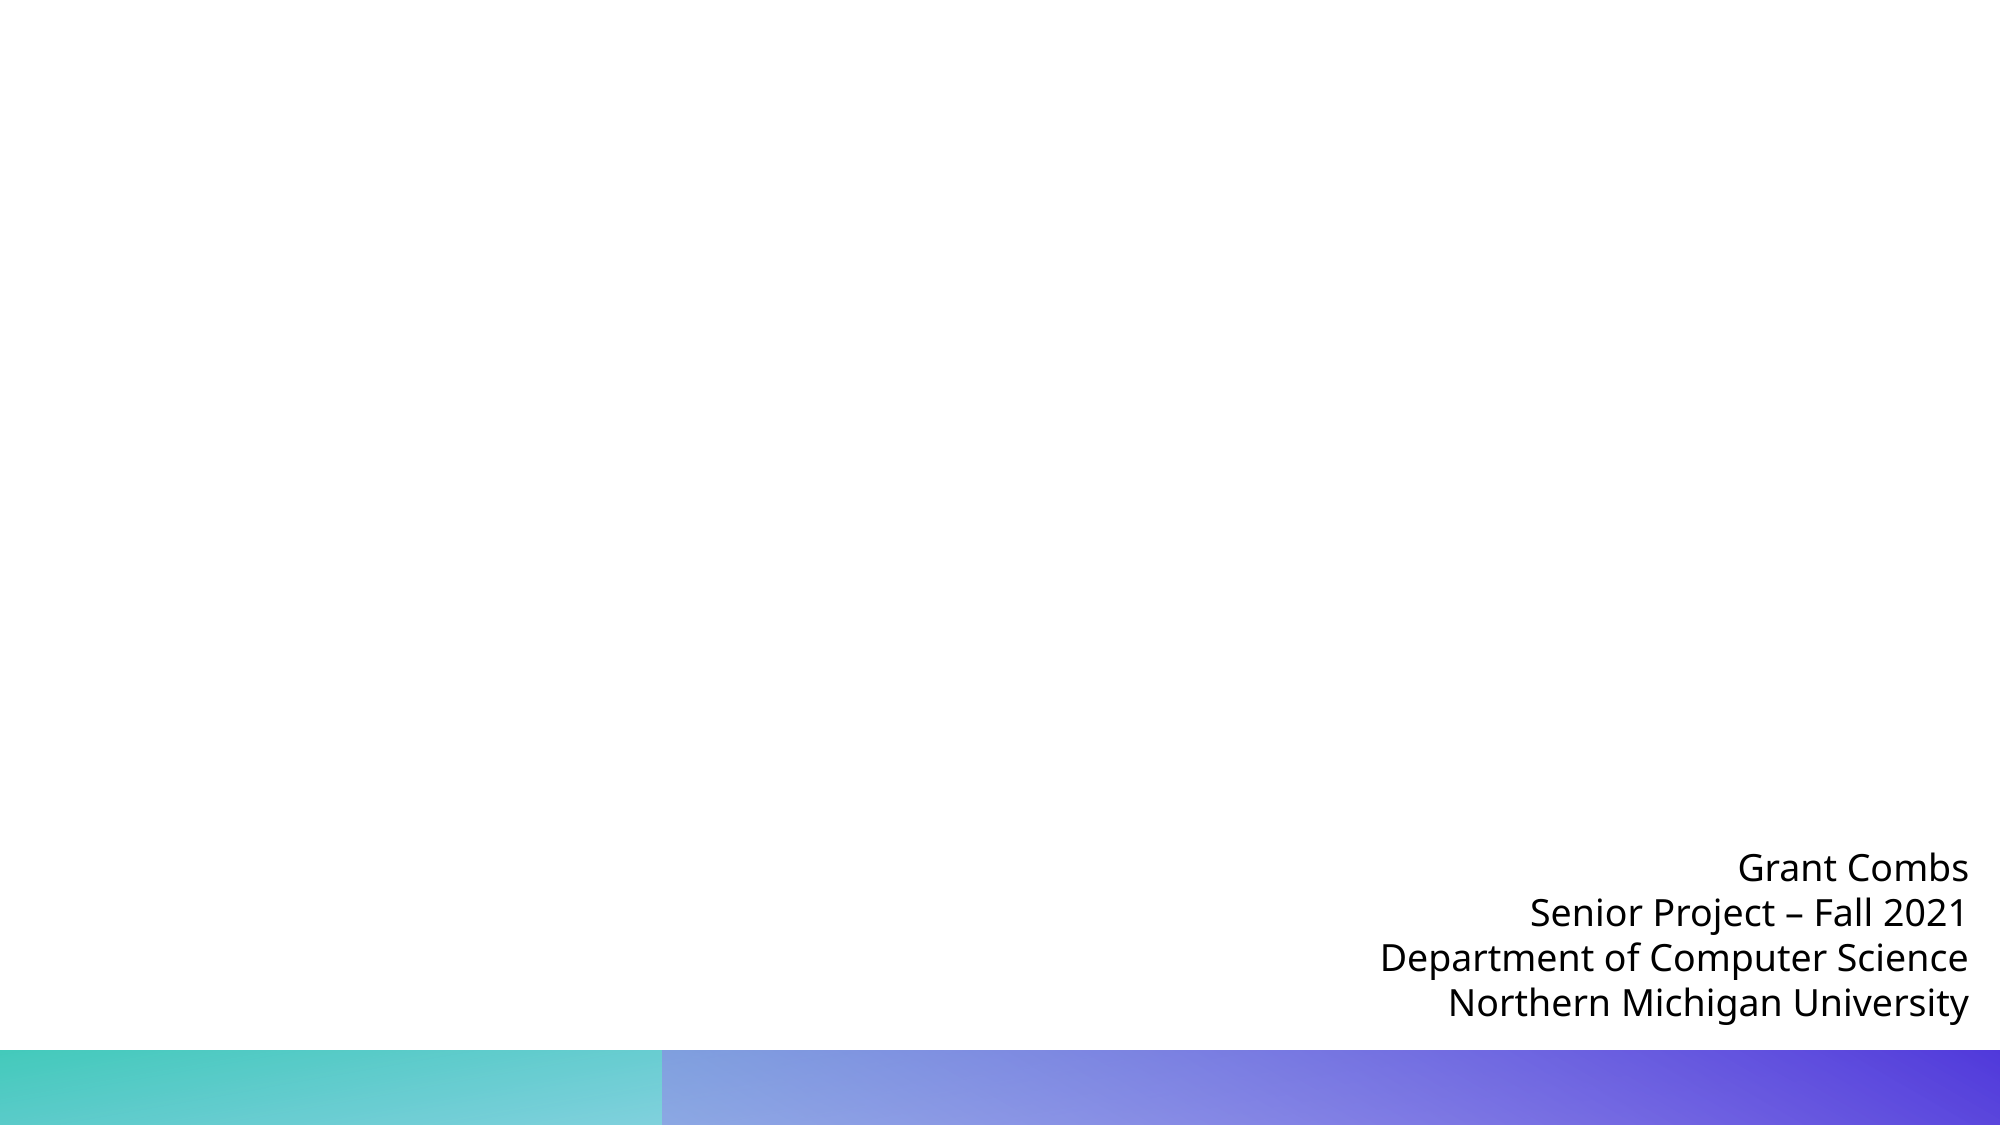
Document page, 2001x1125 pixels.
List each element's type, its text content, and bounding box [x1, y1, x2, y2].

text_box Grant Combs Senior Project – Fall 2021 Department of Computer Science Northern Michigan University [1181, 836, 1985, 1032]
